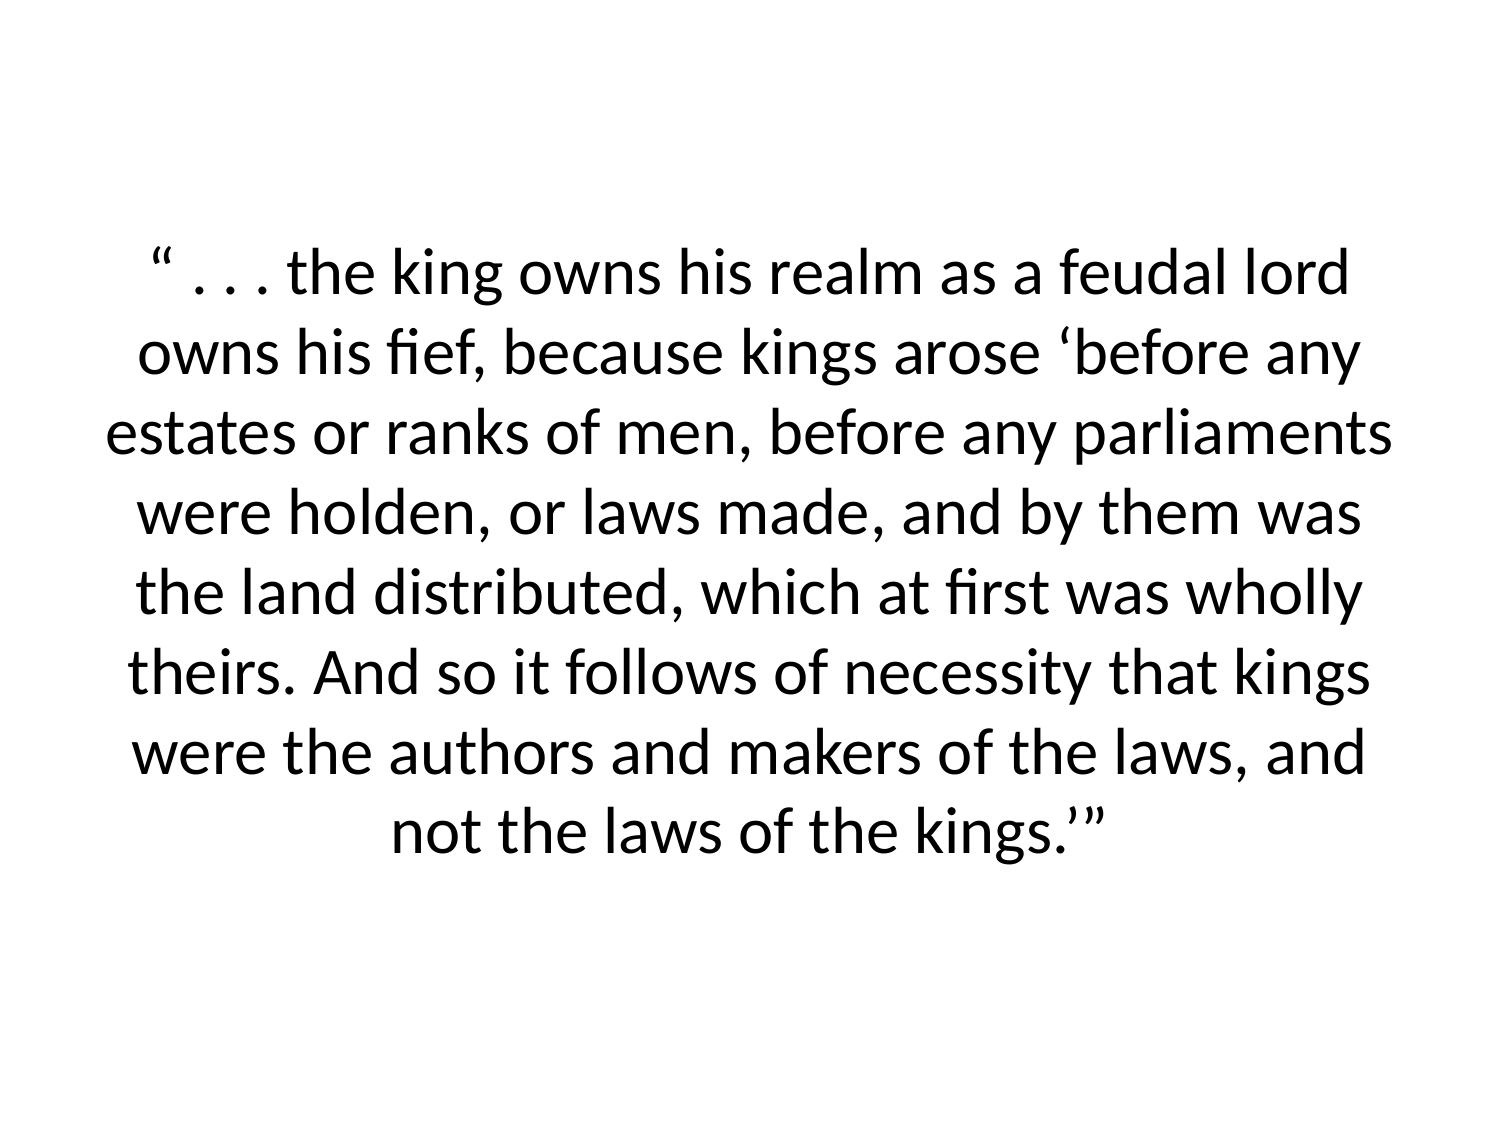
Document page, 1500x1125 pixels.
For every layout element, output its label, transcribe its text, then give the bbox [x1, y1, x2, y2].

title “ . . . the king owns his realm as a feudal lord owns his fief, because kings arose ‘before any estates or ranks of men, before any parliaments were holden, or laws made, and by them was the land distributed, which at first was wholly theirs. And so it follows of necessity that kings were the authors and makers of the laws, and not the laws of the kings.’” [74, 44, 1426, 1051]
